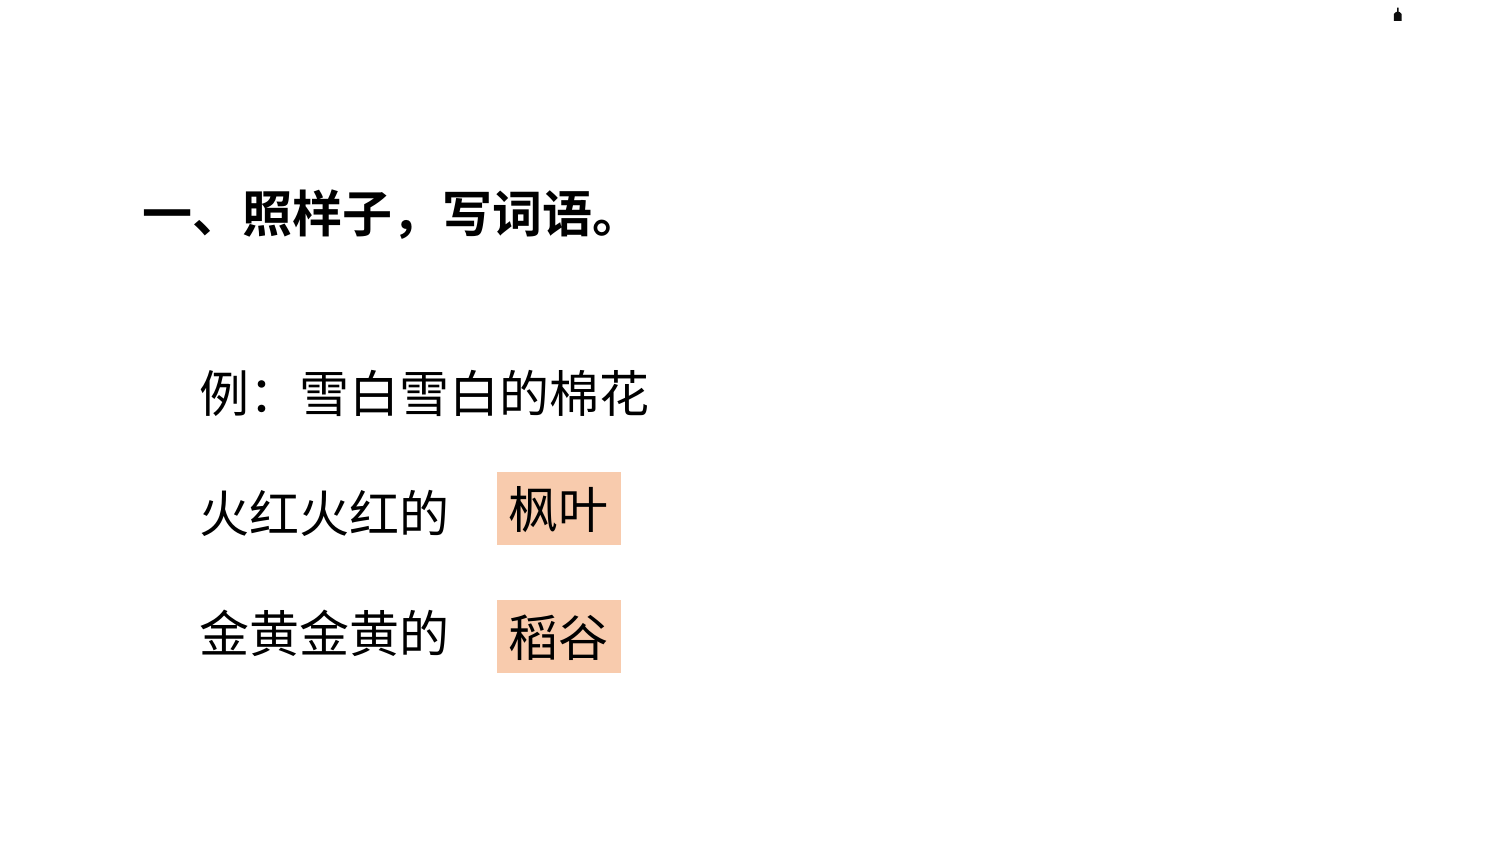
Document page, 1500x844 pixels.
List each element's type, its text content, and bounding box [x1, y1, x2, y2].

text_box 稻谷 [497, 669, 621, 673]
text_box 一、照样子，写词语。 例：雪白雪白的棉花 火红火红的 金黄金黄的 [131, 177, 1452, 669]
